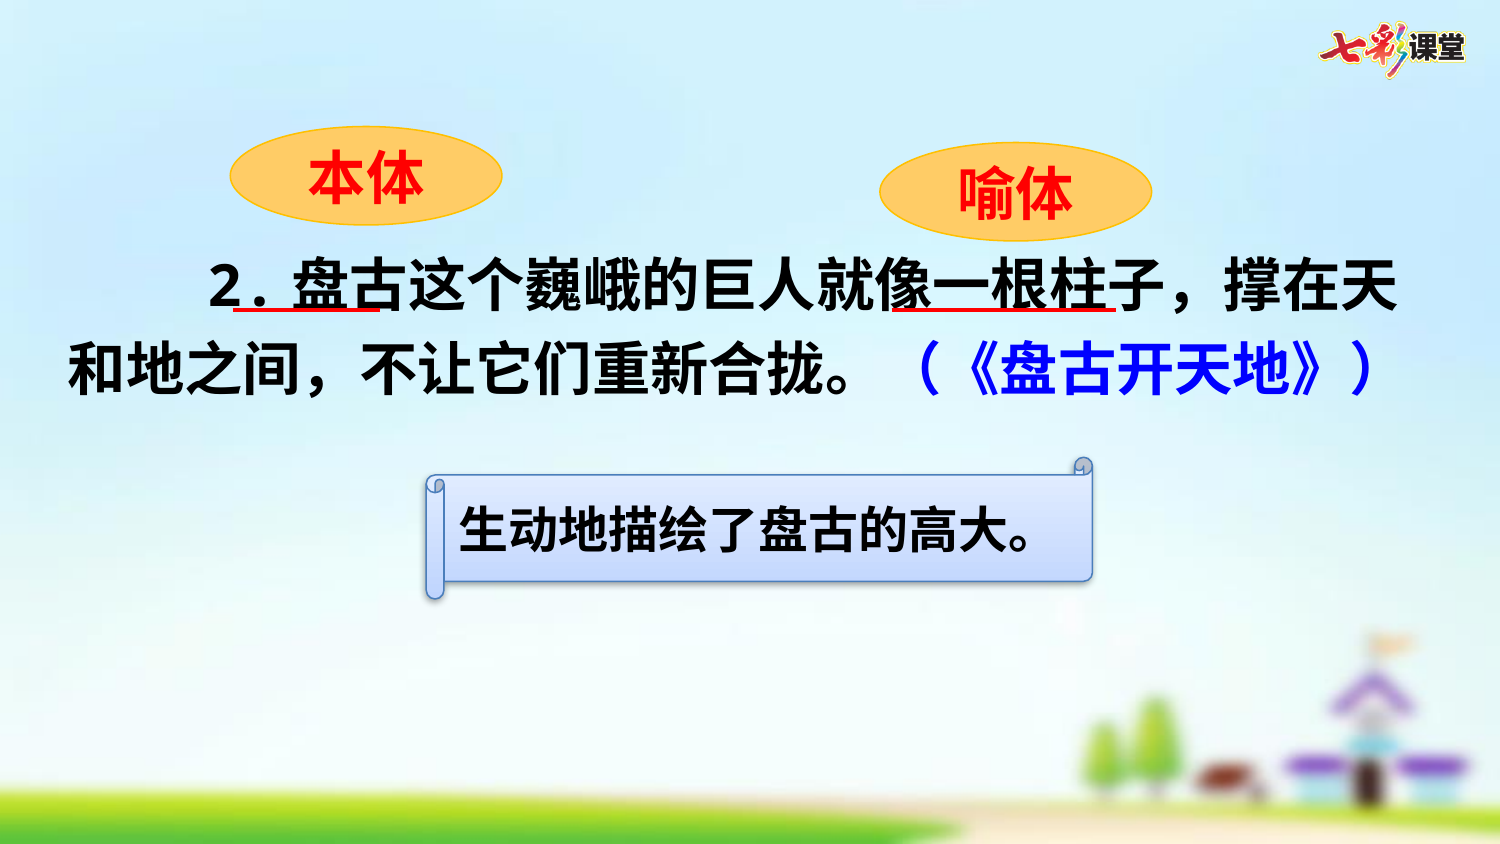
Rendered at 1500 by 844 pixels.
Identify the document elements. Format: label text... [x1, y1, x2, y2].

picture [0, 0, 1500, 844]
text_box 生动地描绘了盘古的高大。 [425, 456, 1094, 600]
text_box 本体 [228, 124, 505, 228]
text_box 2.盘古这个巍峨的巨人就像一根柱子，撑在天和地之间，不让它们重新合拢。（《盘古开天地》） [53, 227, 1459, 410]
text_box 喻体 [877, 140, 1154, 244]
